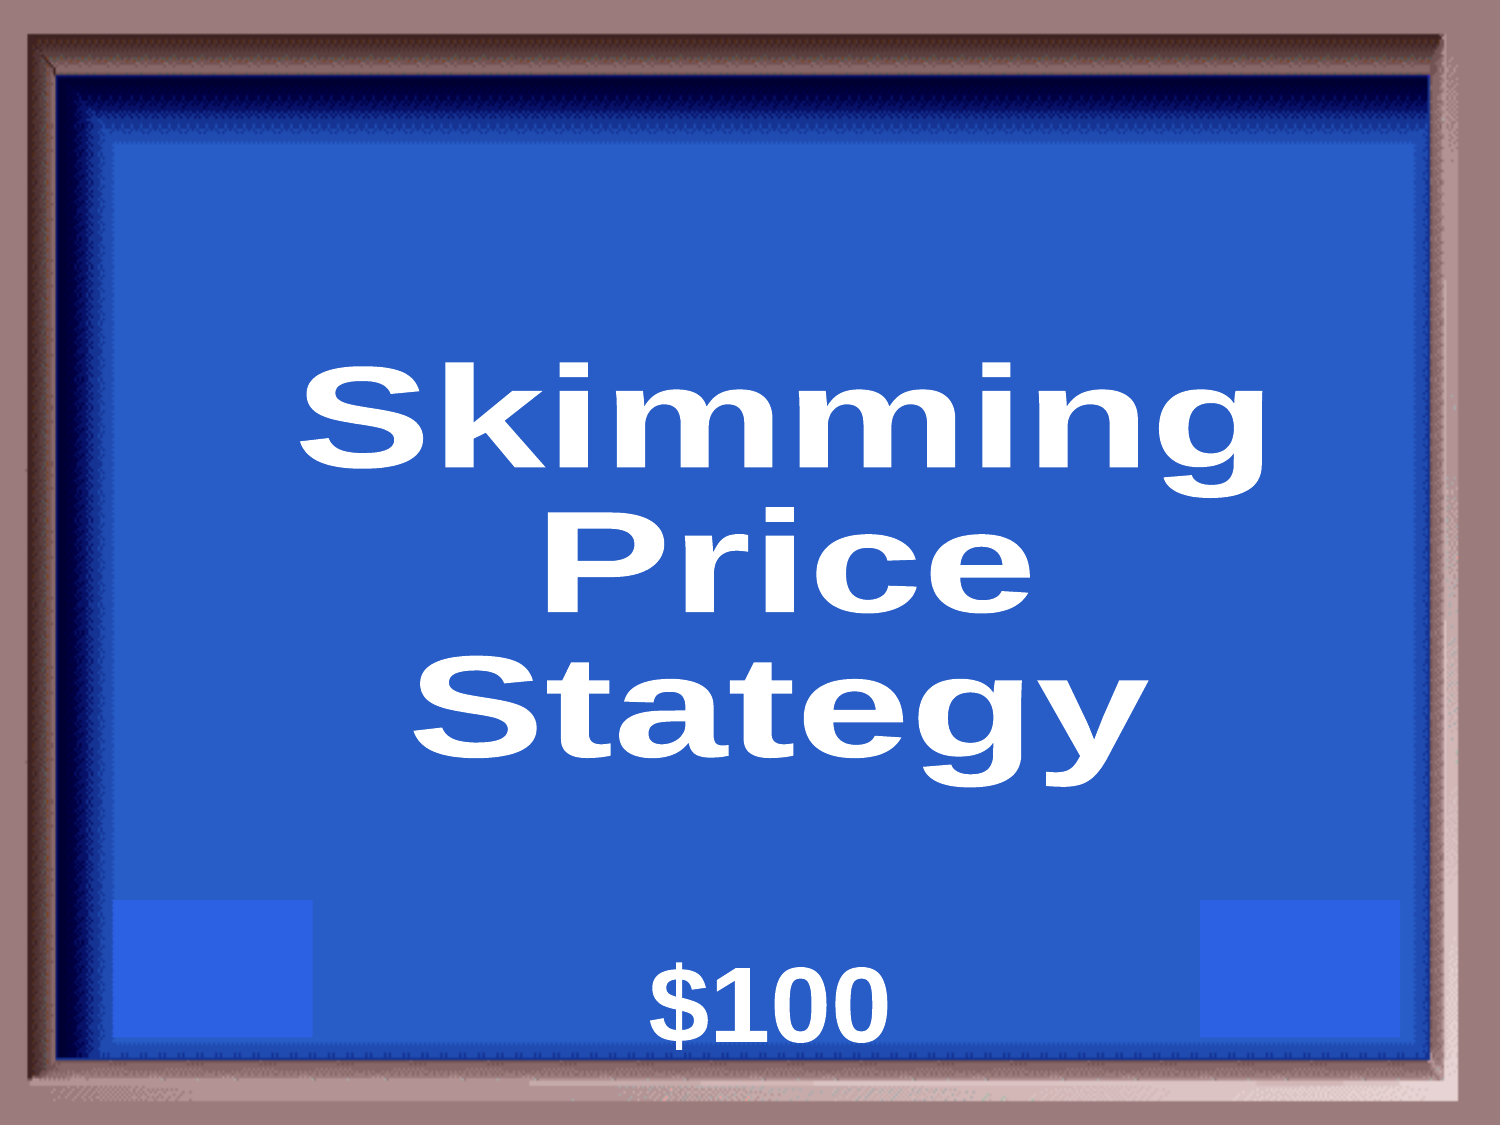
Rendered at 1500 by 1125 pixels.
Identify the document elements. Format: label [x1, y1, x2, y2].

text_box [112, 899, 313, 1038]
text_box [1200, 899, 1401, 1038]
picture [0, 0, 1500, 1125]
